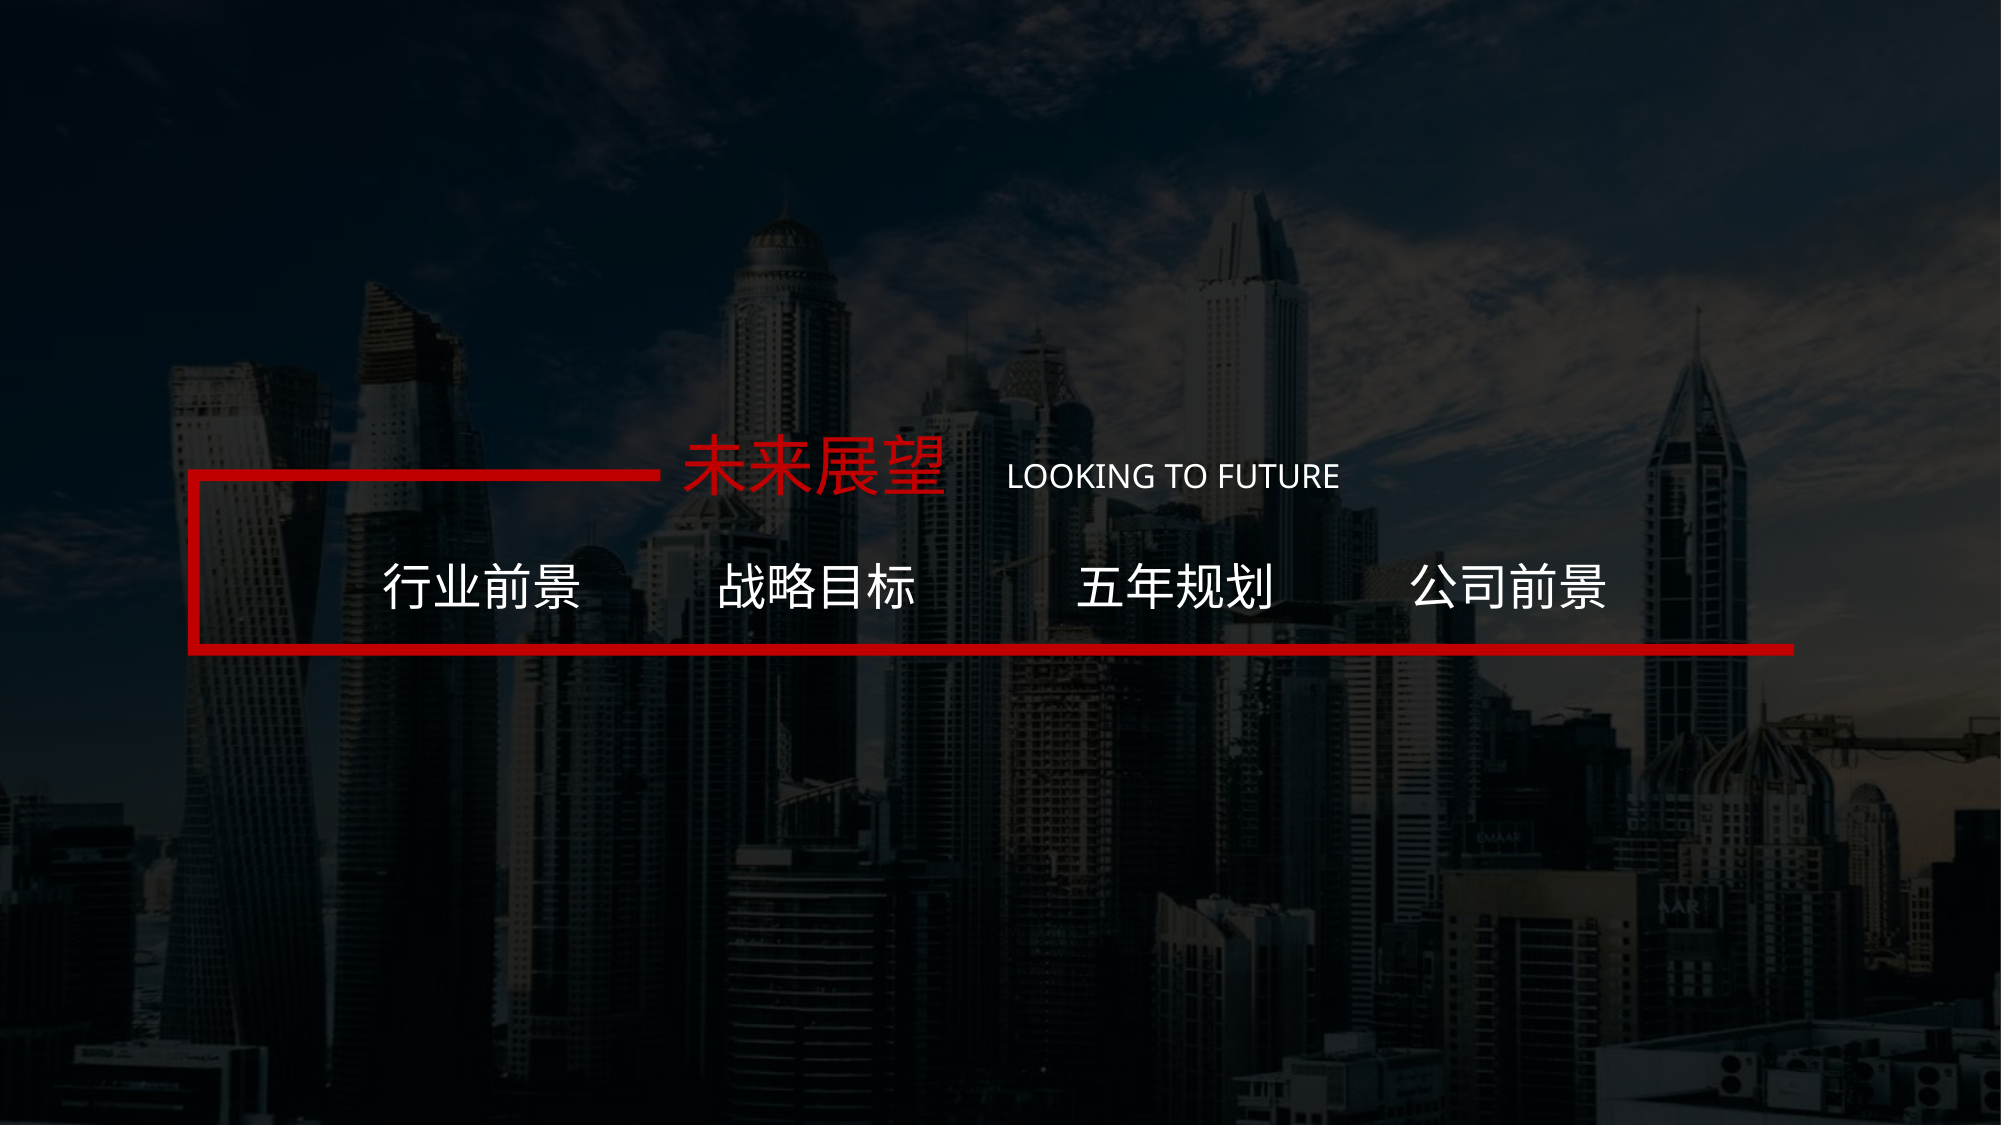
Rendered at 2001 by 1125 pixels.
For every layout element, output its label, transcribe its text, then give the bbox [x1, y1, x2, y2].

list 未来展望 [666, 425, 1080, 514]
picture [0, 0, 2000, 1125]
list 行业前景 [335, 554, 631, 624]
list 五年规划 [1027, 554, 1323, 624]
list LOOKING TO FUTURE [991, 451, 1408, 504]
list 战略目标 [669, 554, 965, 624]
list 公司前景 [1361, 554, 1657, 624]
